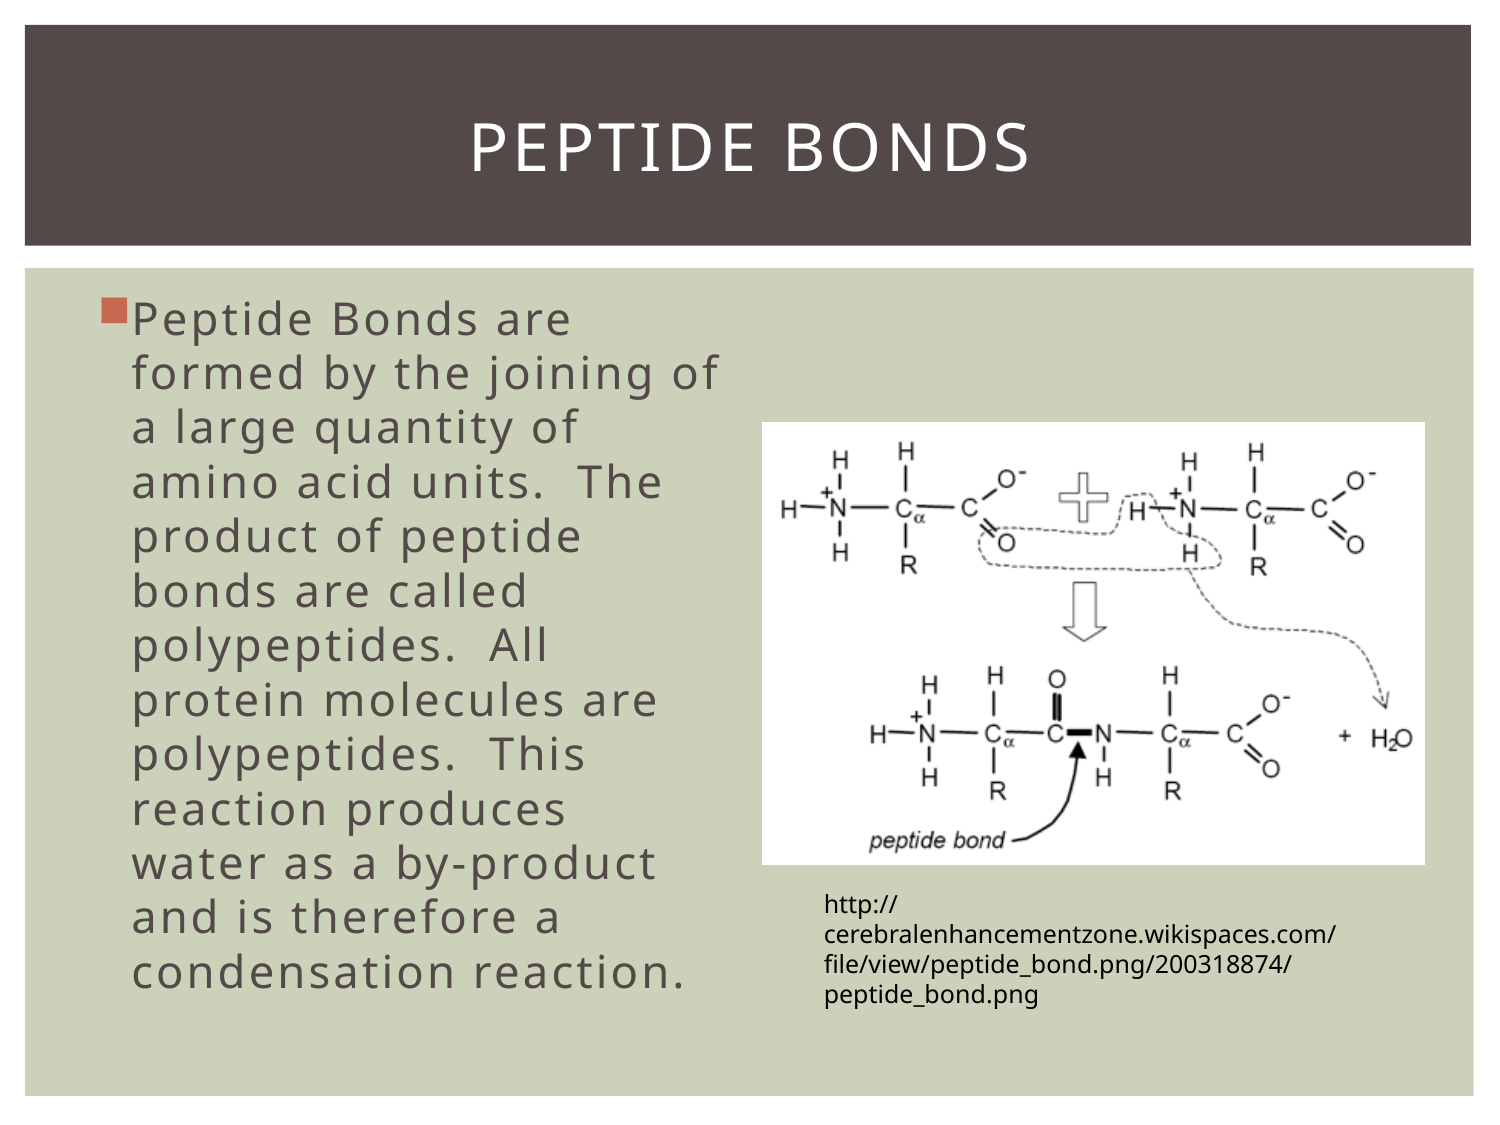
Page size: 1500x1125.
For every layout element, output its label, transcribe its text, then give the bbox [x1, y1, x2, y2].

title Peptide Bonds [62, 58, 1438, 232]
text_box http://cerebralenhancementzone.wikispaces.com/file/view/peptide_bond.png/200318874/peptide_bond.png [809, 881, 1376, 1016]
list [762, 421, 1426, 866]
list Peptide Bonds are formed by the joining of a large quantity of amino acid units. The product of peptide bonds are called polypeptides. All protein molecules are polypeptides. This reaction produces water as a by-product and is therefore a condensation reaction. [75, 281, 738, 1005]
